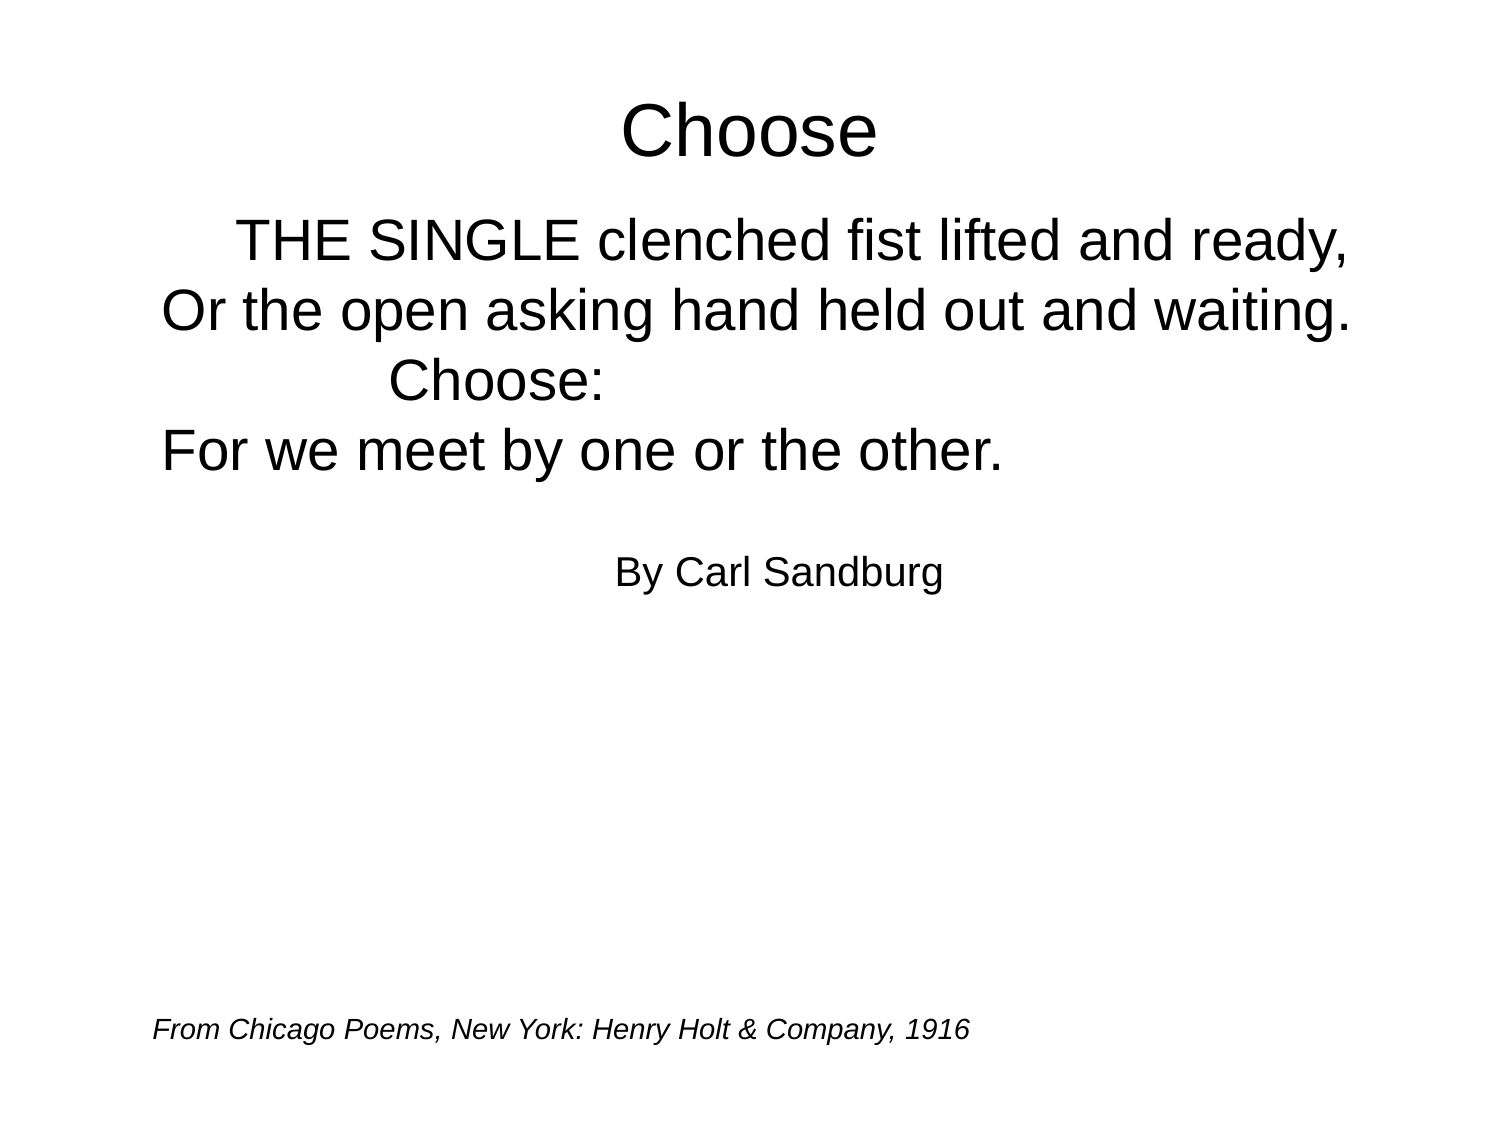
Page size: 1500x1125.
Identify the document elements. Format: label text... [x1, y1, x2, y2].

title Choose [74, 32, 1426, 221]
list THE SINGLE clenched fist lifted and ready, Or the open asking hand held out and waiting. Choose: For we meet by one or the other. [90, 194, 1404, 938]
text_box From Chicago Poems, New York: Henry Holt & Company, 1916 [137, 1003, 986, 1053]
text_box By Carl Sandburg [599, 537, 960, 603]
